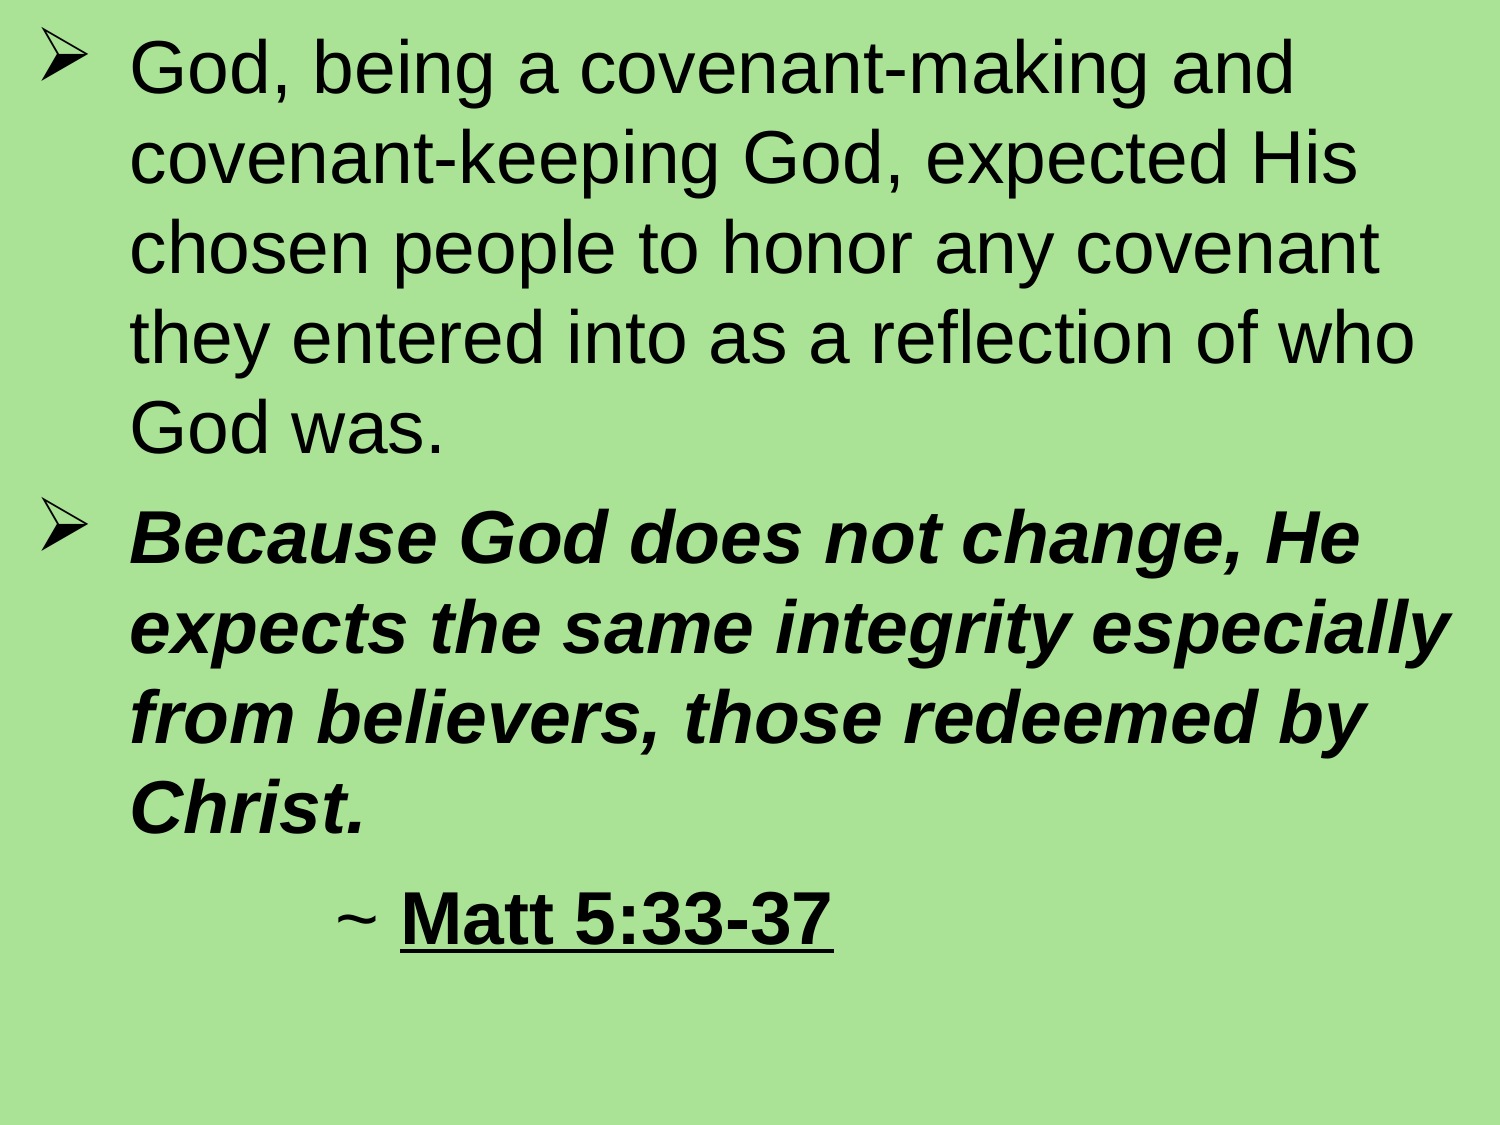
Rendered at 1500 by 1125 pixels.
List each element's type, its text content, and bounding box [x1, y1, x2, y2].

subtitle God, being a covenant-making and covenant-keeping God, expected His chosen people to honor any covenant they entered into as a reflection of who God was. Because God does not change, He expects the same integrity especially from believers, those redeemed by Christ. ~ Matt 5:33-37 [20, 10, 1480, 1106]
